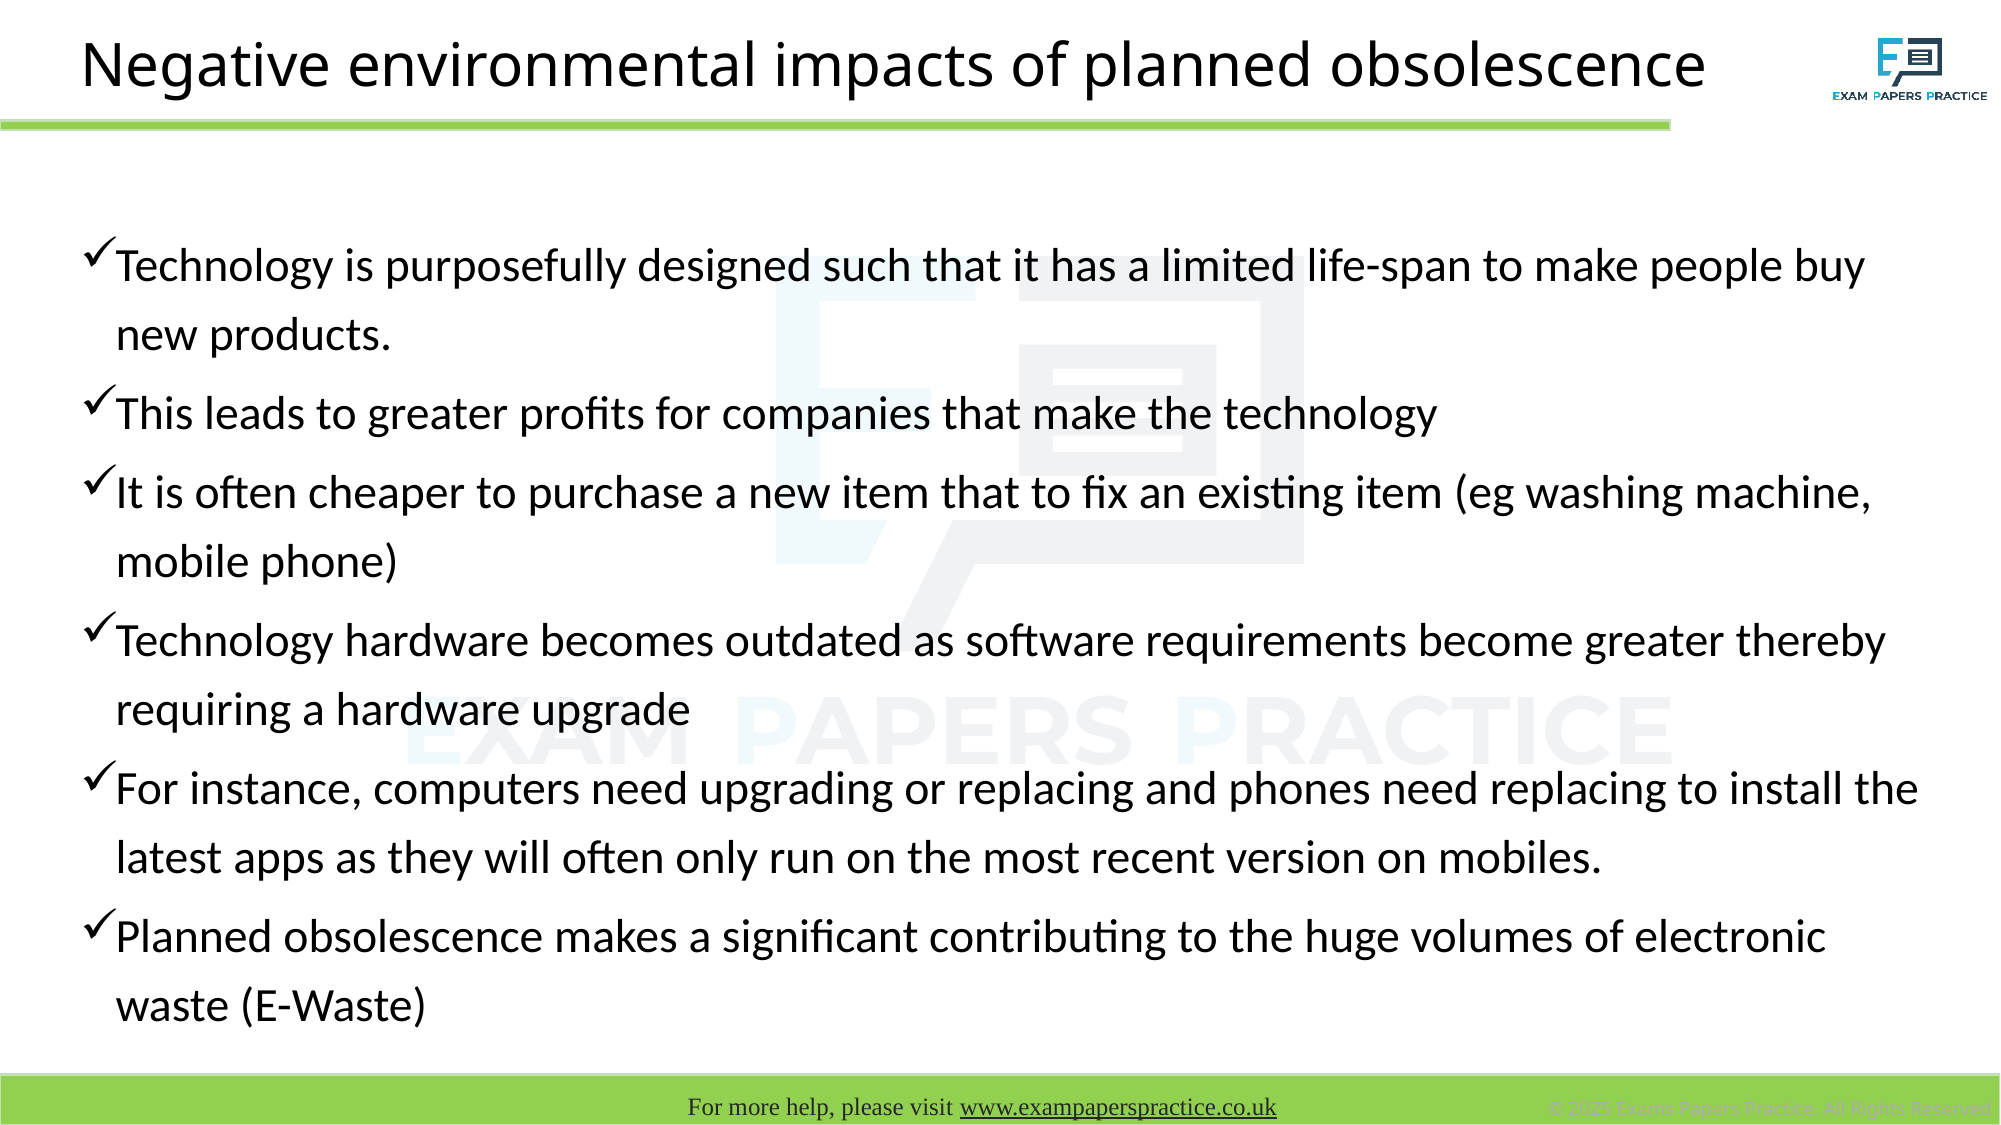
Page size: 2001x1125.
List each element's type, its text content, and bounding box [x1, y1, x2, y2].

title Negative environmental impacts of planned obsolescence [65, 0, 1791, 134]
list Technology is purposefully designed such that it has a limited life-span to make people buy new products. This leads to greater profits for companies that make the technology It is often cheaper to purchase a new item that to fix an existing item (eg washing machine, mobile phone) Technology hardware becomes outdated as software requirements become greater thereby requiring a hardware upgrade For instance, computers need upgrading or replacing and phones need replacing to install the latest apps as they will often only run on the most recent version on mobiles. Planned obsolescence makes a significant contributing to the huge volumes of electronic waste (E-Waste) [65, 214, 1940, 1046]
